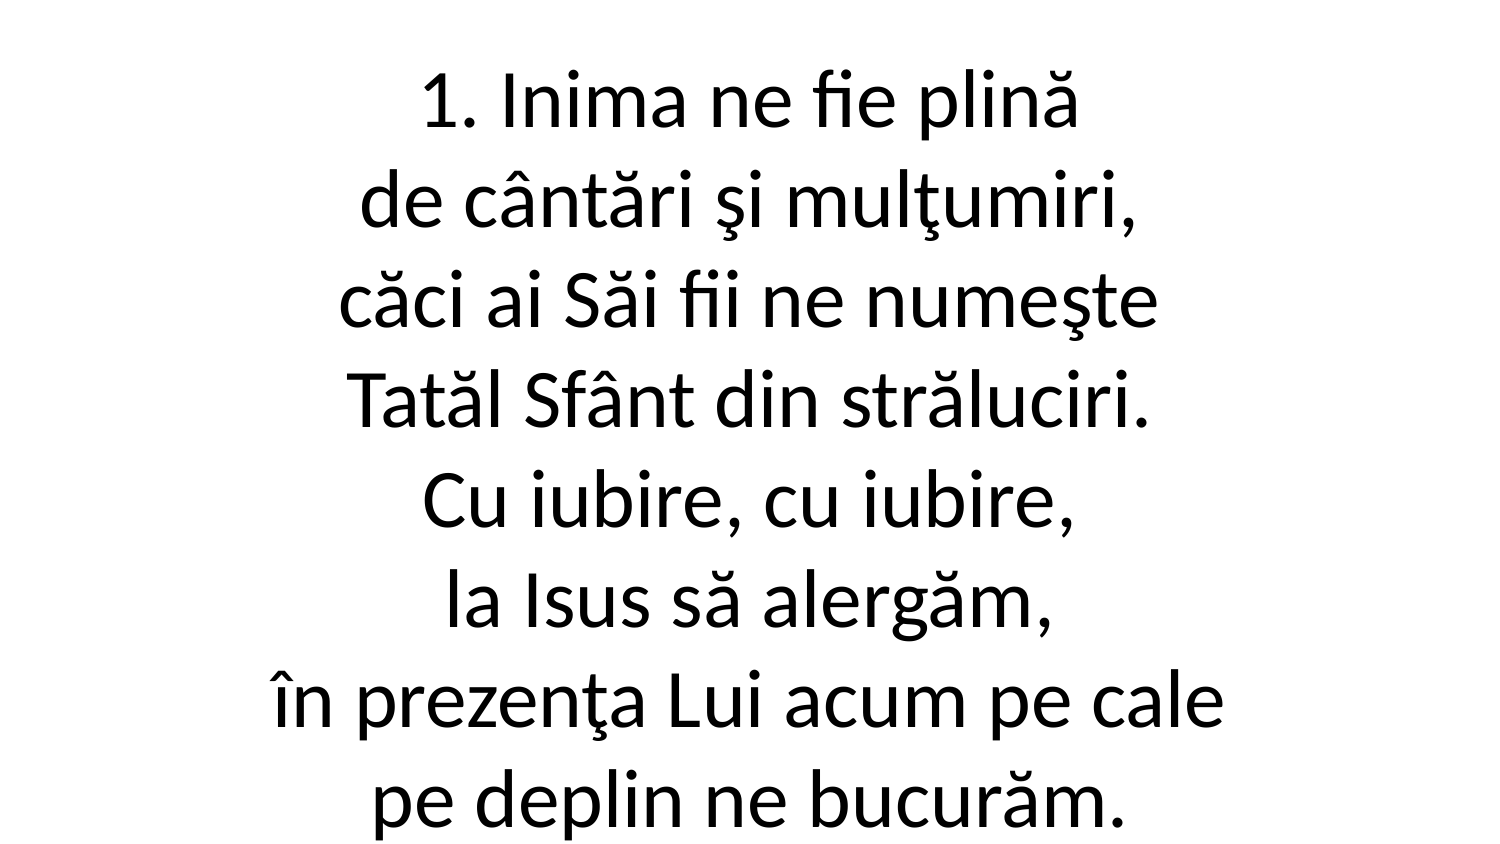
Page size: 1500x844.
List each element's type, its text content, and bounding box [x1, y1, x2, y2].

text_box 1. Inima ne fie plină de cântări şi mulţumiri, căci ai Săi fii ne numeşte Tatăl Sfânt din străluciri. Cu iubire, cu iubire, la Isus să alergăm, în prezenţa Lui acum pe cale pe deplin ne bucurăm. [257, 0, 1243, 844]
